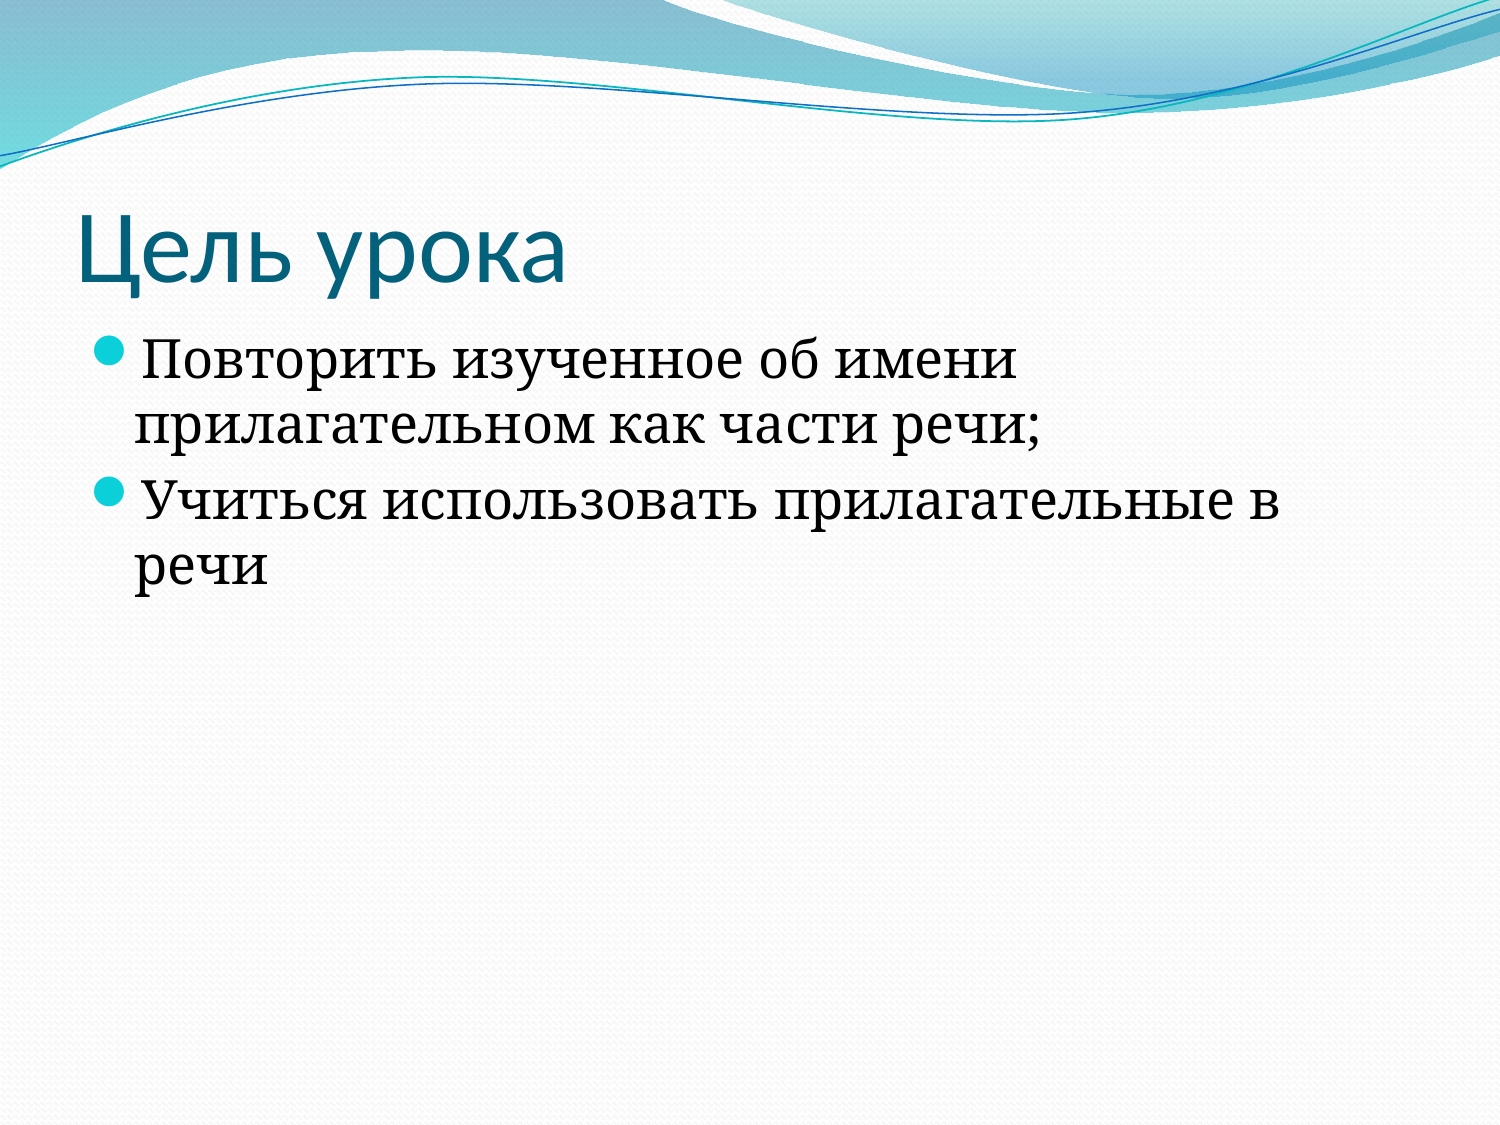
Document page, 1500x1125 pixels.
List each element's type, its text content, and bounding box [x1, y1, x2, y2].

title Цель урока [75, 115, 1425, 303]
list Повторить изученное об имени прилагательном как части речи; Учиться использовать прилагательные в речи [75, 317, 1425, 1038]
